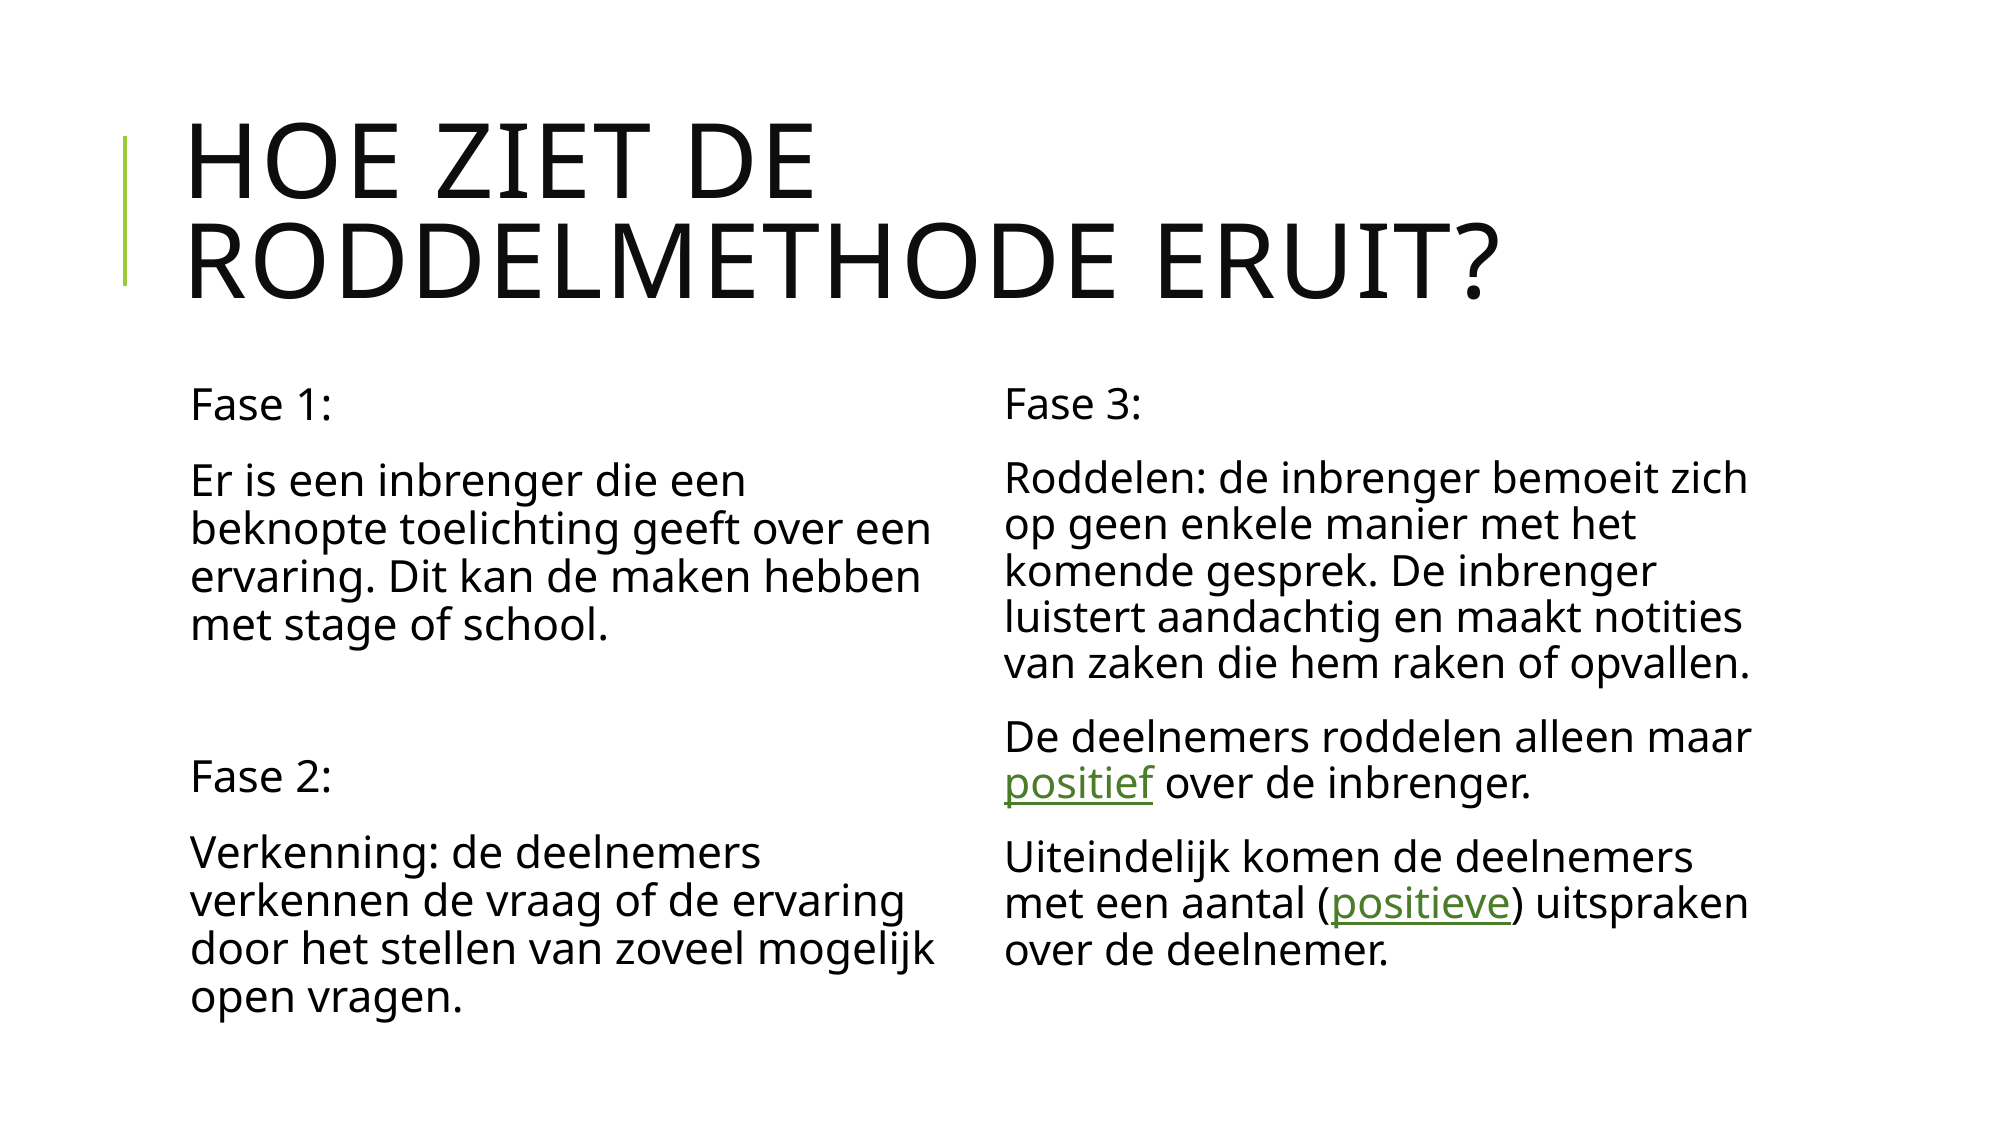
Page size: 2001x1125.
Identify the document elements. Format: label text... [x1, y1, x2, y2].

list Fase 1: Er is een inbrenger die een beknopte toelichting geeft over een ervaring. Dit kan de maken hebben met stage of school. Fase 2: Verkenning: de deelnemers verkennen de vraag of de ervaring door het stellen van zoveel mogelijk open vragen. [168, 375, 948, 1035]
title Hoe ziet de roddelmethode eruit? [168, 96, 1763, 342]
list Fase 3: Roddelen: de inbrenger bemoeit zich op geen enkele manier met het komende gesprek. De inbrenger luistert aandachtig en maakt notities van zaken die hem raken of opvallen. De deelnemers roddelen alleen maar positief over de inbrenger. Uiteindelijk komen de deelnemers met een aantal (positieve) uitspraken over de deelnemer. [982, 375, 1763, 1035]
